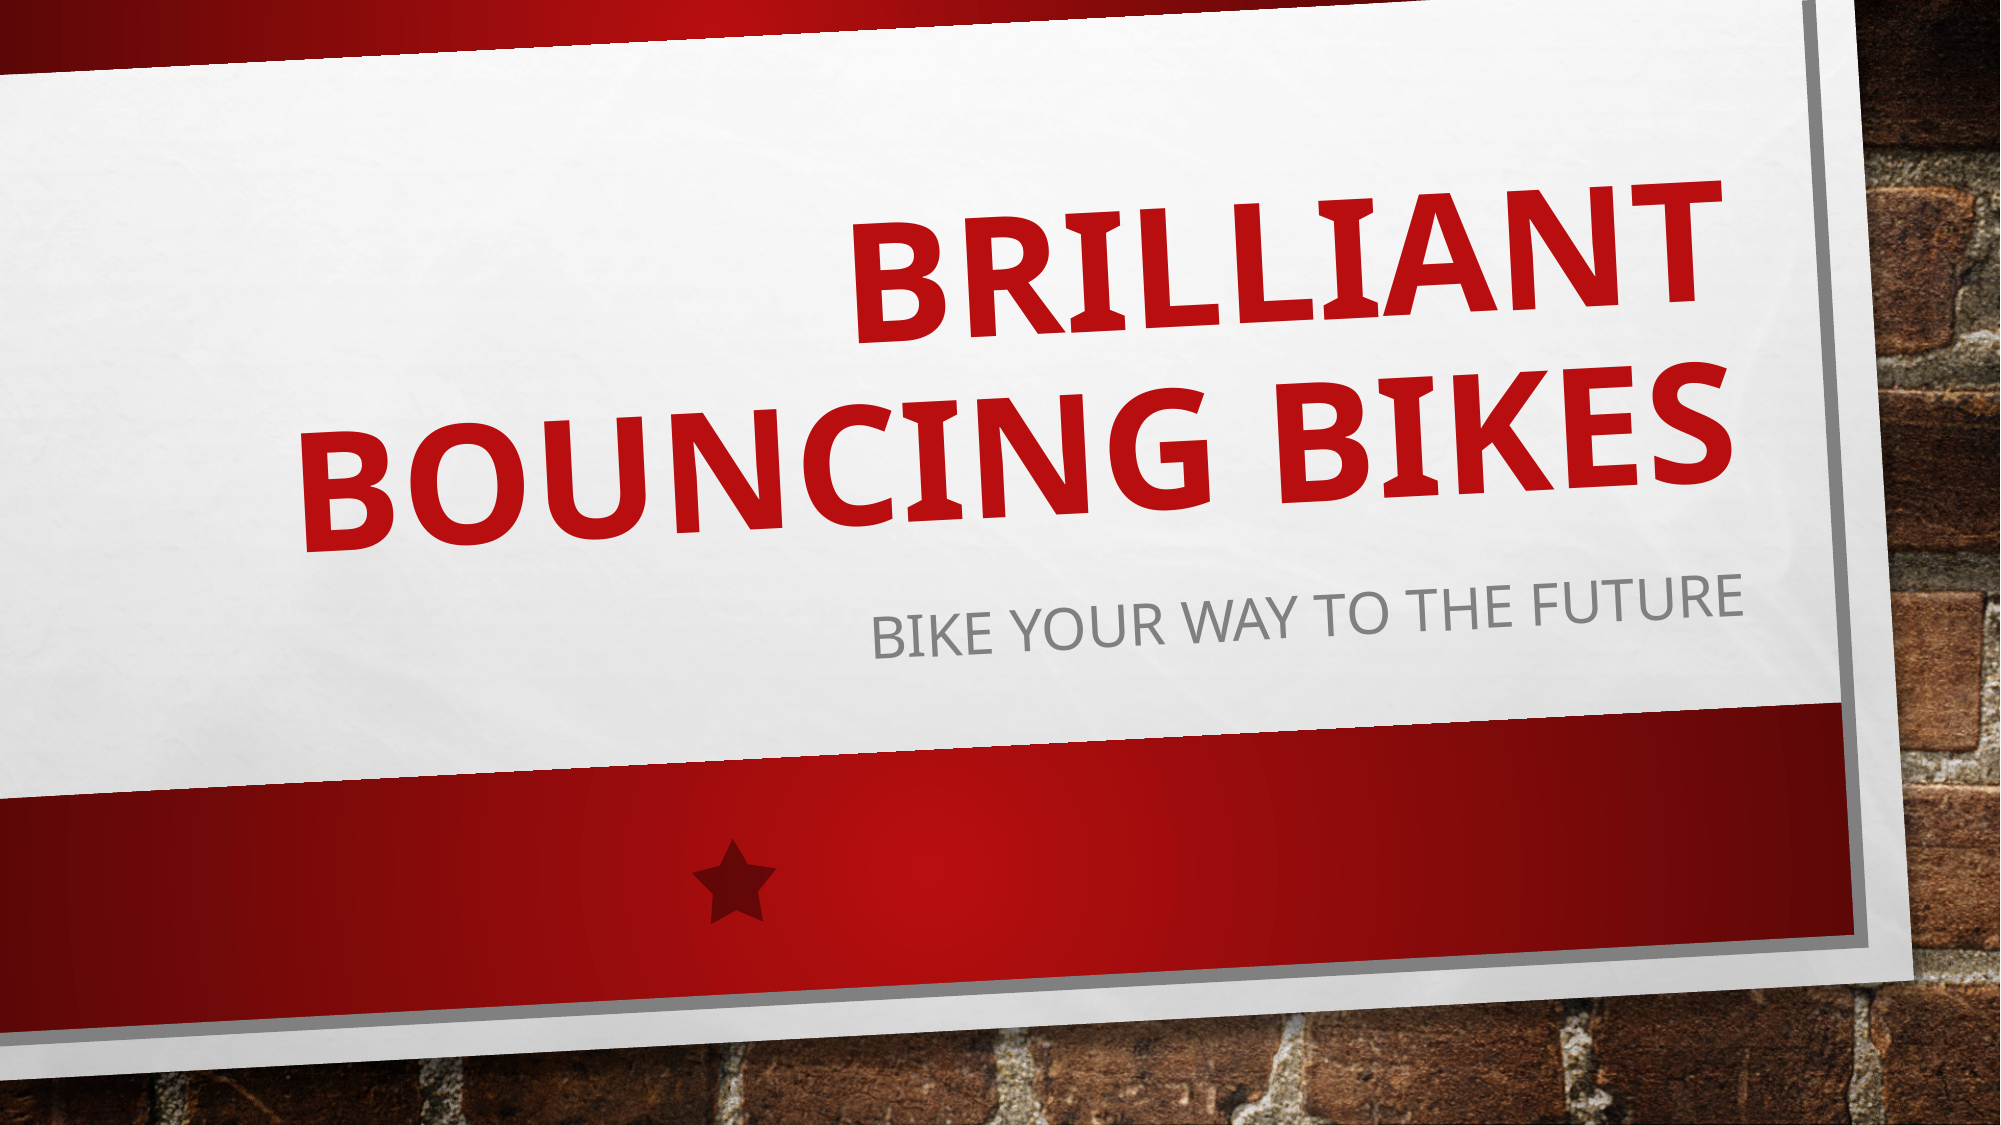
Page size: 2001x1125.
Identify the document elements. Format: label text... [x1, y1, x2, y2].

picture [0, 0, 2000, 1125]
subtitle Bike Your Way to the future [159, 533, 1763, 708]
title Brilliant Bouncing Bikes [135, 67, 1758, 605]
